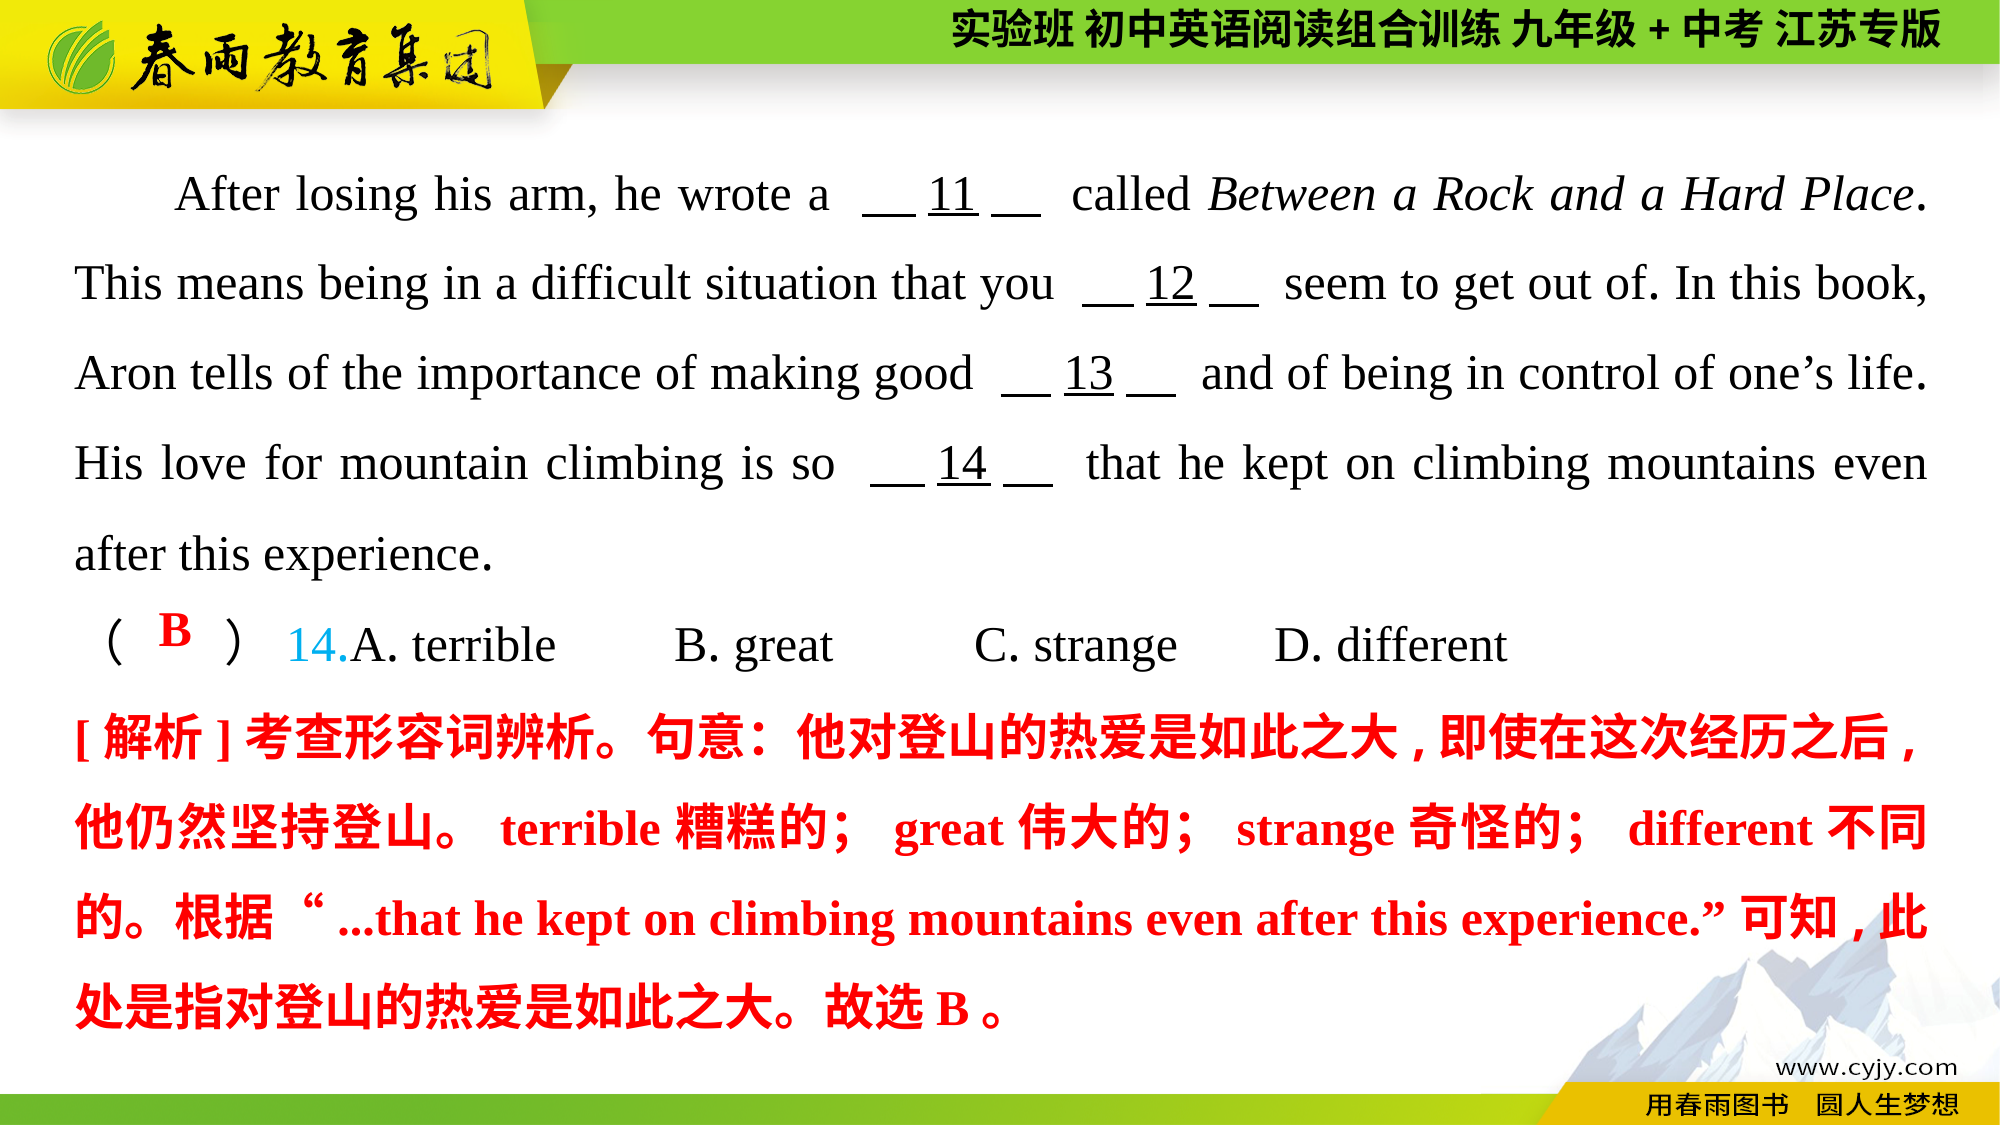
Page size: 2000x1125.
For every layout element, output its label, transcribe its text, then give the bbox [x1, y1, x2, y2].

picture [0, 0, 2000, 1125]
text_box [解析]考查形容词辨析。句意：他对登山的热爱是如此之大,即使在这次经历之后,他仍然坚持登山。terrible糟糕的；great伟大的；strange奇怪的；different不同的。根据“...that he kept on climbing mountains even after this experience.”可知,此处是指对登山的热爱是如此之大。故选B。 [59, 667, 1944, 1043]
text_box （ ）14.A. terrible B. great C. strange D. different [59, 574, 1944, 667]
text_box B [143, 588, 207, 664]
list After losing his arm, he wrote a 11 called Between a Rock and a Hard Place. This means being in a difficult situation that you 12 seem to get out of. In this book, Aron tells of the importance of making good 13 and of being in control of one’s life. His love for mountain climbing is so 14 that he kept on climbing mountains even after this experience. [59, 122, 1944, 574]
